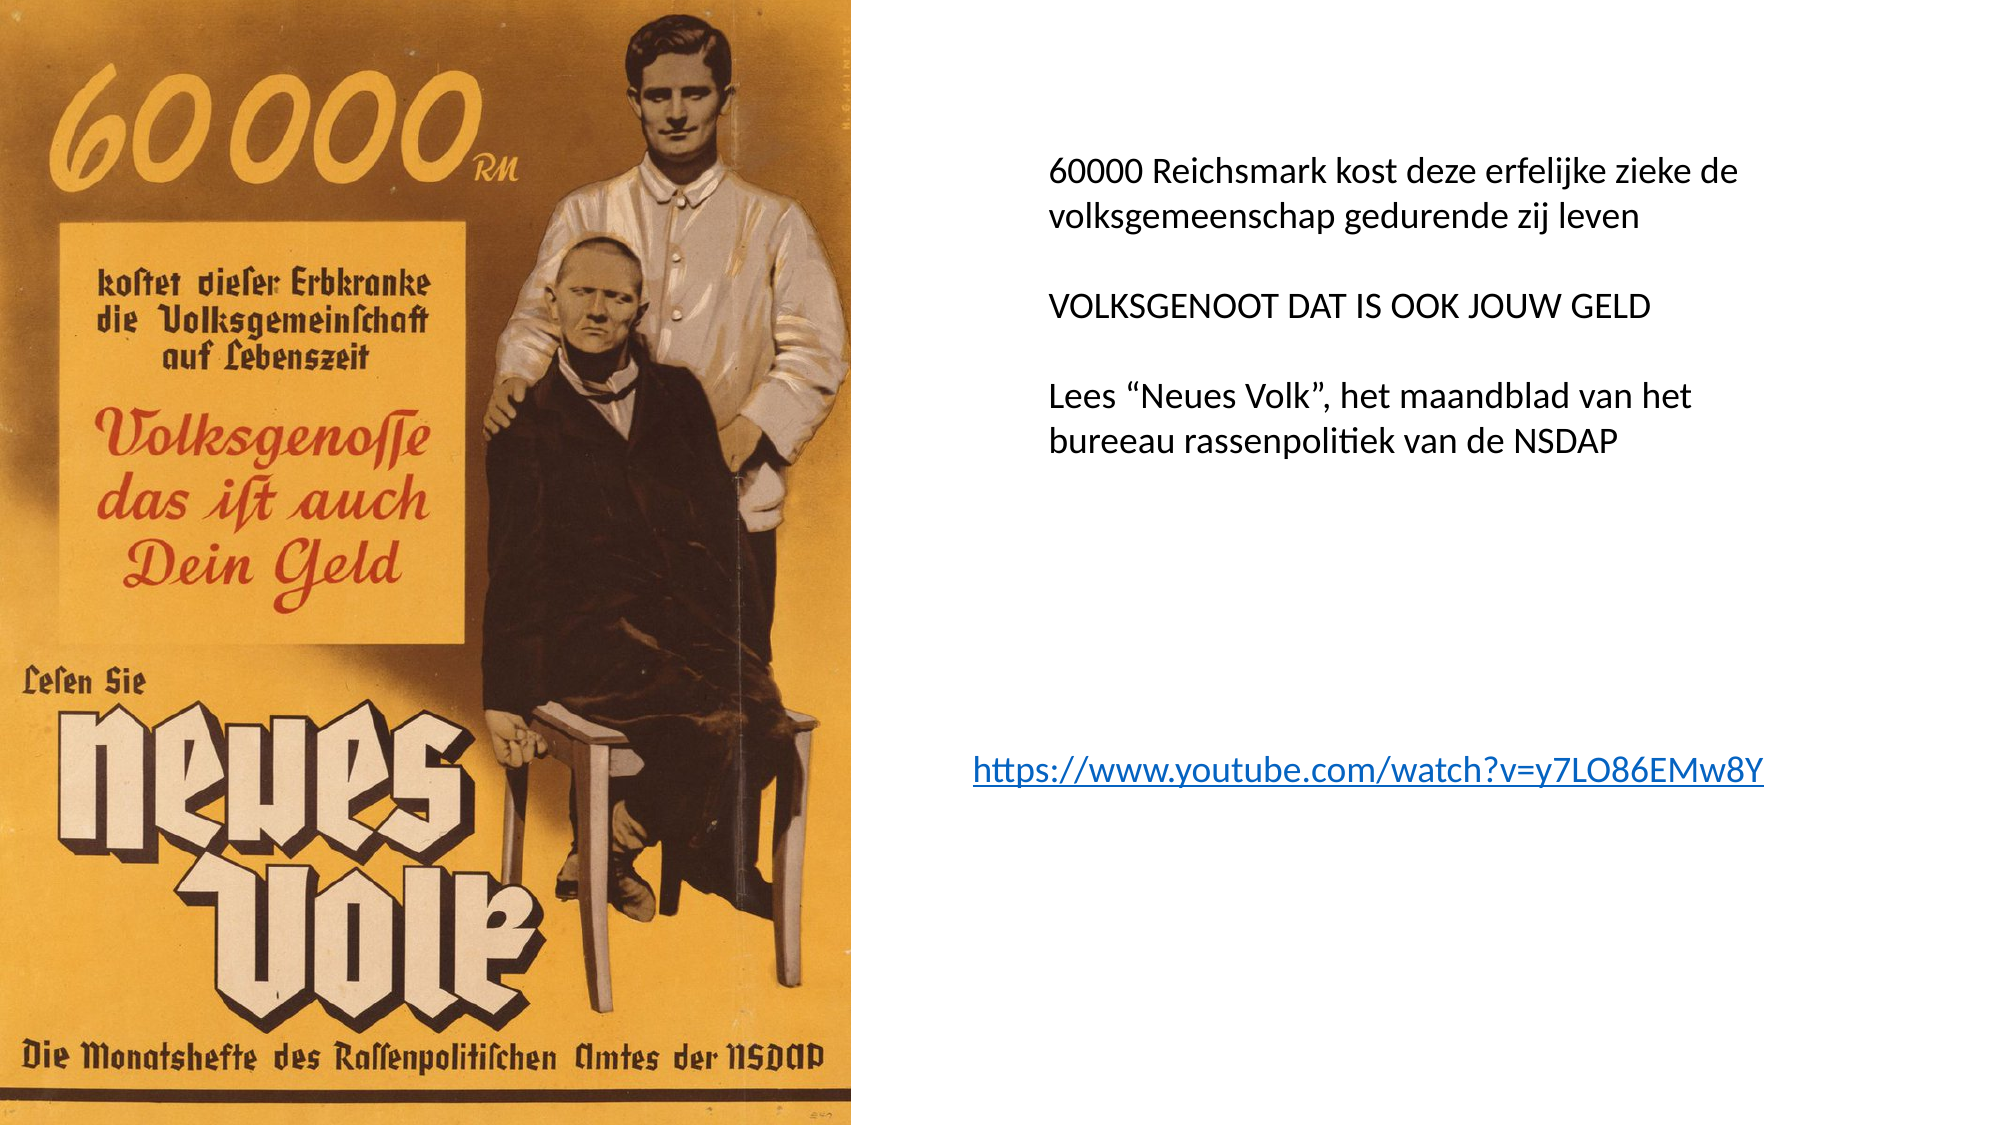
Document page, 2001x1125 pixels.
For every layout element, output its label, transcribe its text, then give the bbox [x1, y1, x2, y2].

text_box https://www.youtube.com/watch?v=y7LO86EMw8Y [957, 737, 1779, 798]
picture [0, 0, 851, 1125]
text_box 60000 Reichsmark kost deze erfelijke zieke de volksgemeenschap gedurende zij leven VOLKSGENOOT DAT IS OOK JOUW GELD Lees “Neues Volk”, het maandblad van het bureeau rassenpolitiek van de NSDAP [1033, 138, 1784, 469]
